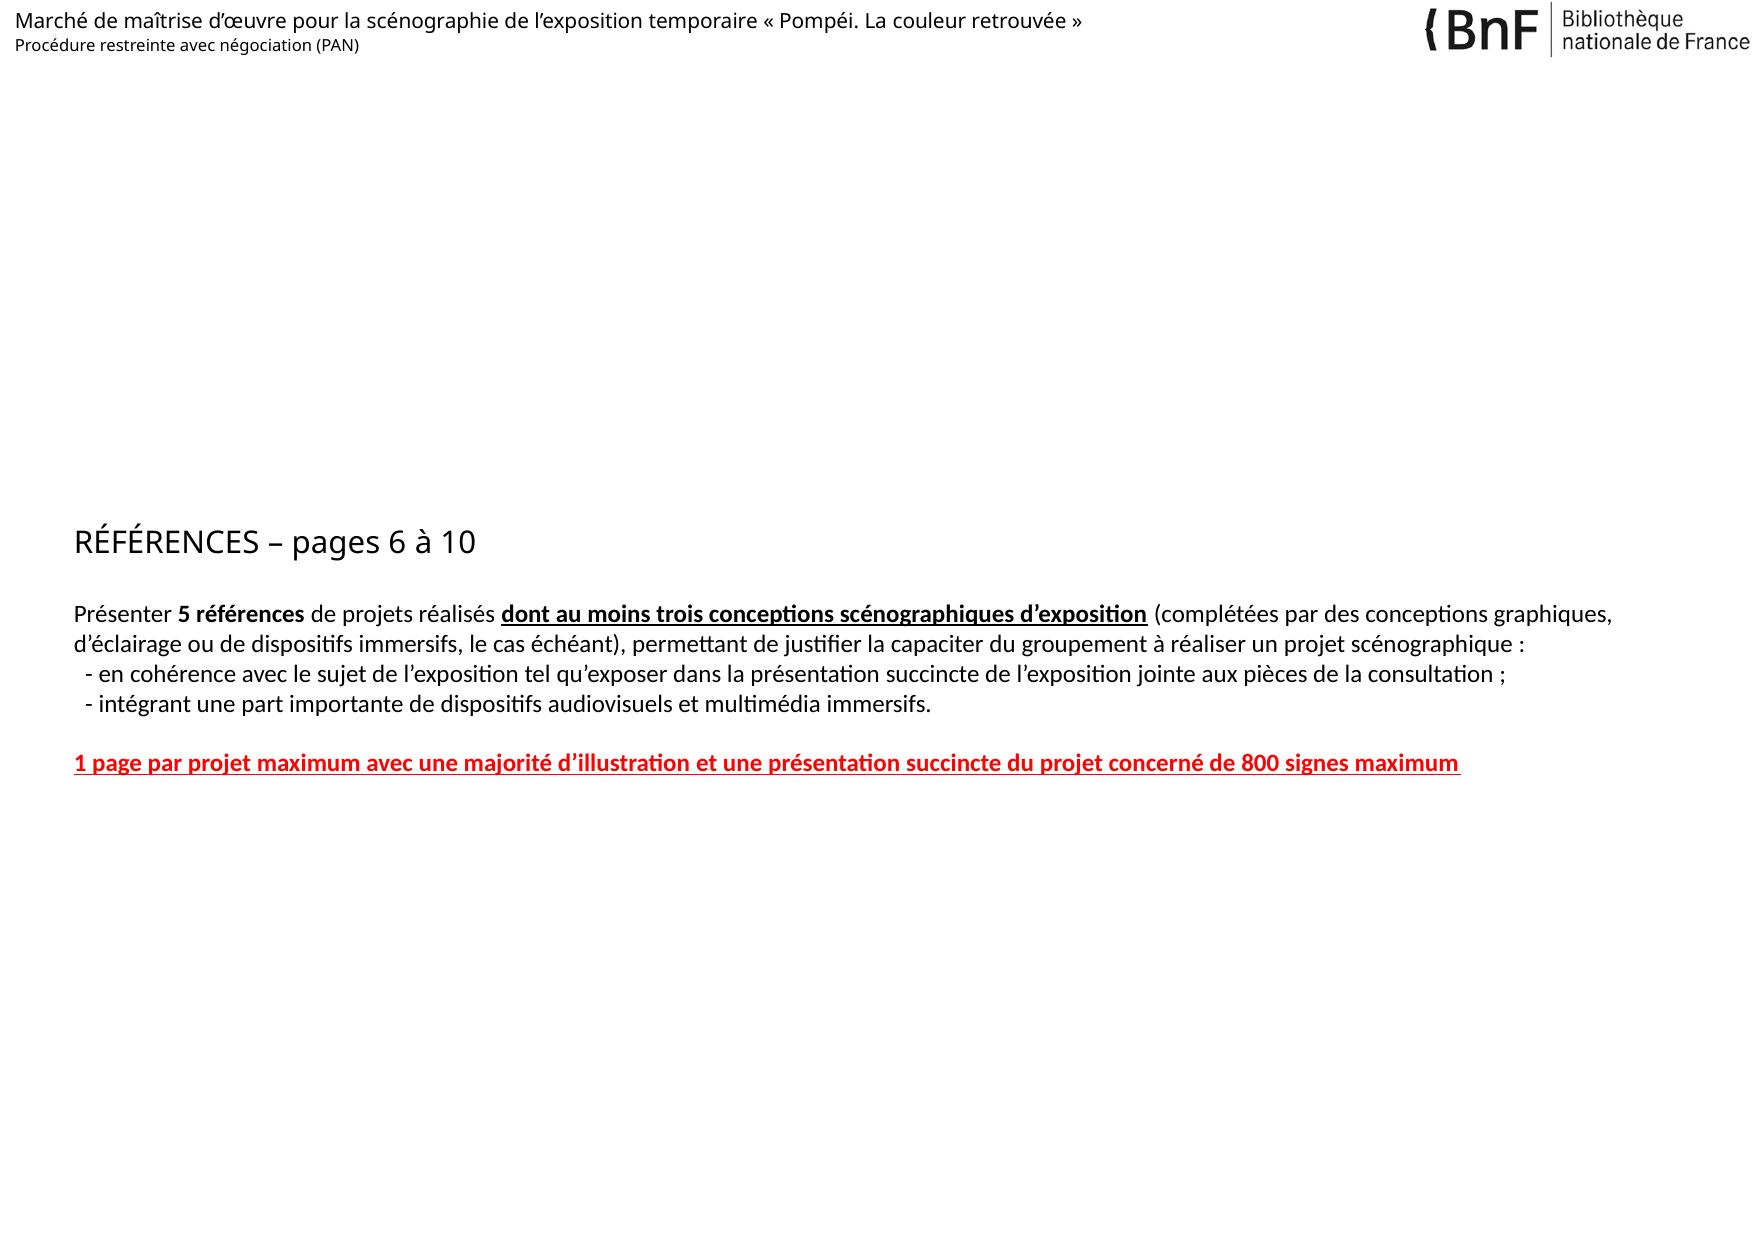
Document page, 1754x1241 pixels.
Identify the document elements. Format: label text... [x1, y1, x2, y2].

text_box RÉFÉRENCES – pages 6 à 10 Présenter 5 références de projets réalisés dont au moins trois conceptions scénographiques d’exposition (complétées par des conceptions graphiques, d’éclairage ou de dispositifs immersifs, le cas échéant), permettant de justifier la capaciter du groupement à réaliser un projet scénographique : - en cohérence avec le sujet de l’exposition tel qu’exposer dans la présentation succincte de l’exposition jointe aux pièces de la consultation ; - intégrant une part importante de dispositifs audiovisuels et multimédia immersifs. 1 page par projet maximum avec une majorité d’illustration et une présentation succincte du projet concerné de 800 signes maximum [58, 59, 1695, 1241]
picture [1422, 0, 1754, 59]
text_box Marché de maîtrise d’œuvre pour la scénographie de l’exposition temporaire « Pompéi. La couleur retrouvée » Procédure restreinte avec négociation (PAN) [0, 0, 1422, 59]
